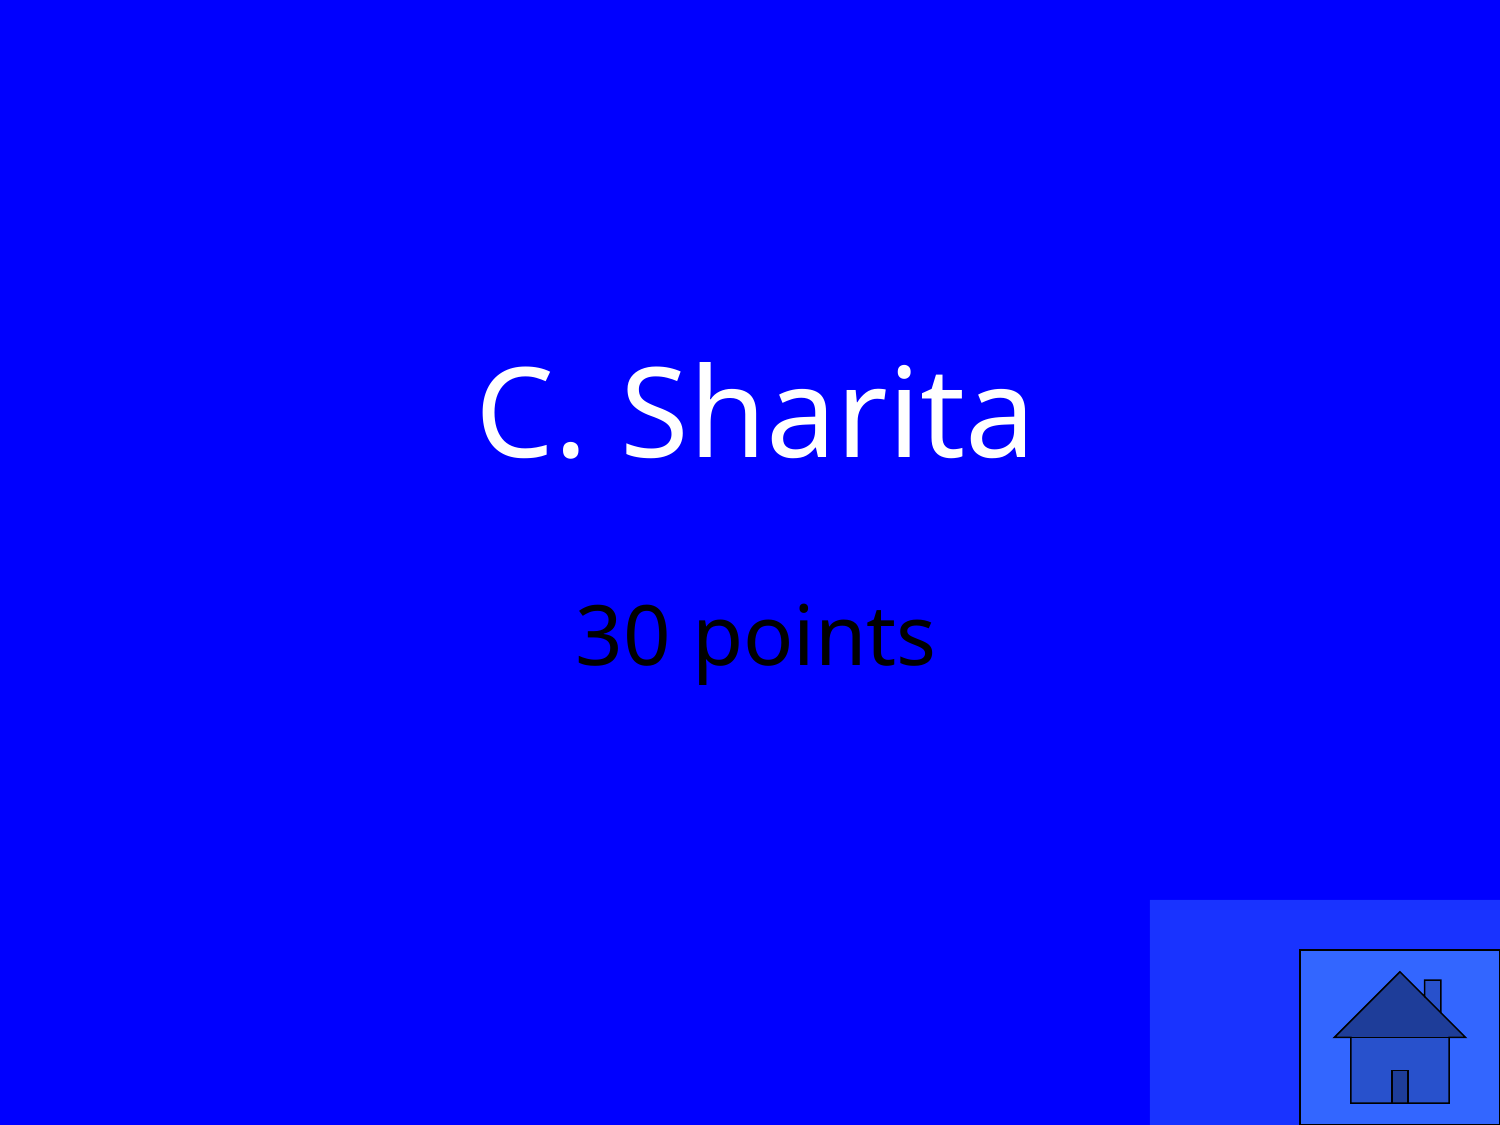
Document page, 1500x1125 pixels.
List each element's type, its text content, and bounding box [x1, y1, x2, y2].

text_box C. Sharita 30 points [124, 324, 1388, 690]
text_box [1299, 950, 1500, 1125]
text_box [1149, 899, 1500, 1125]
